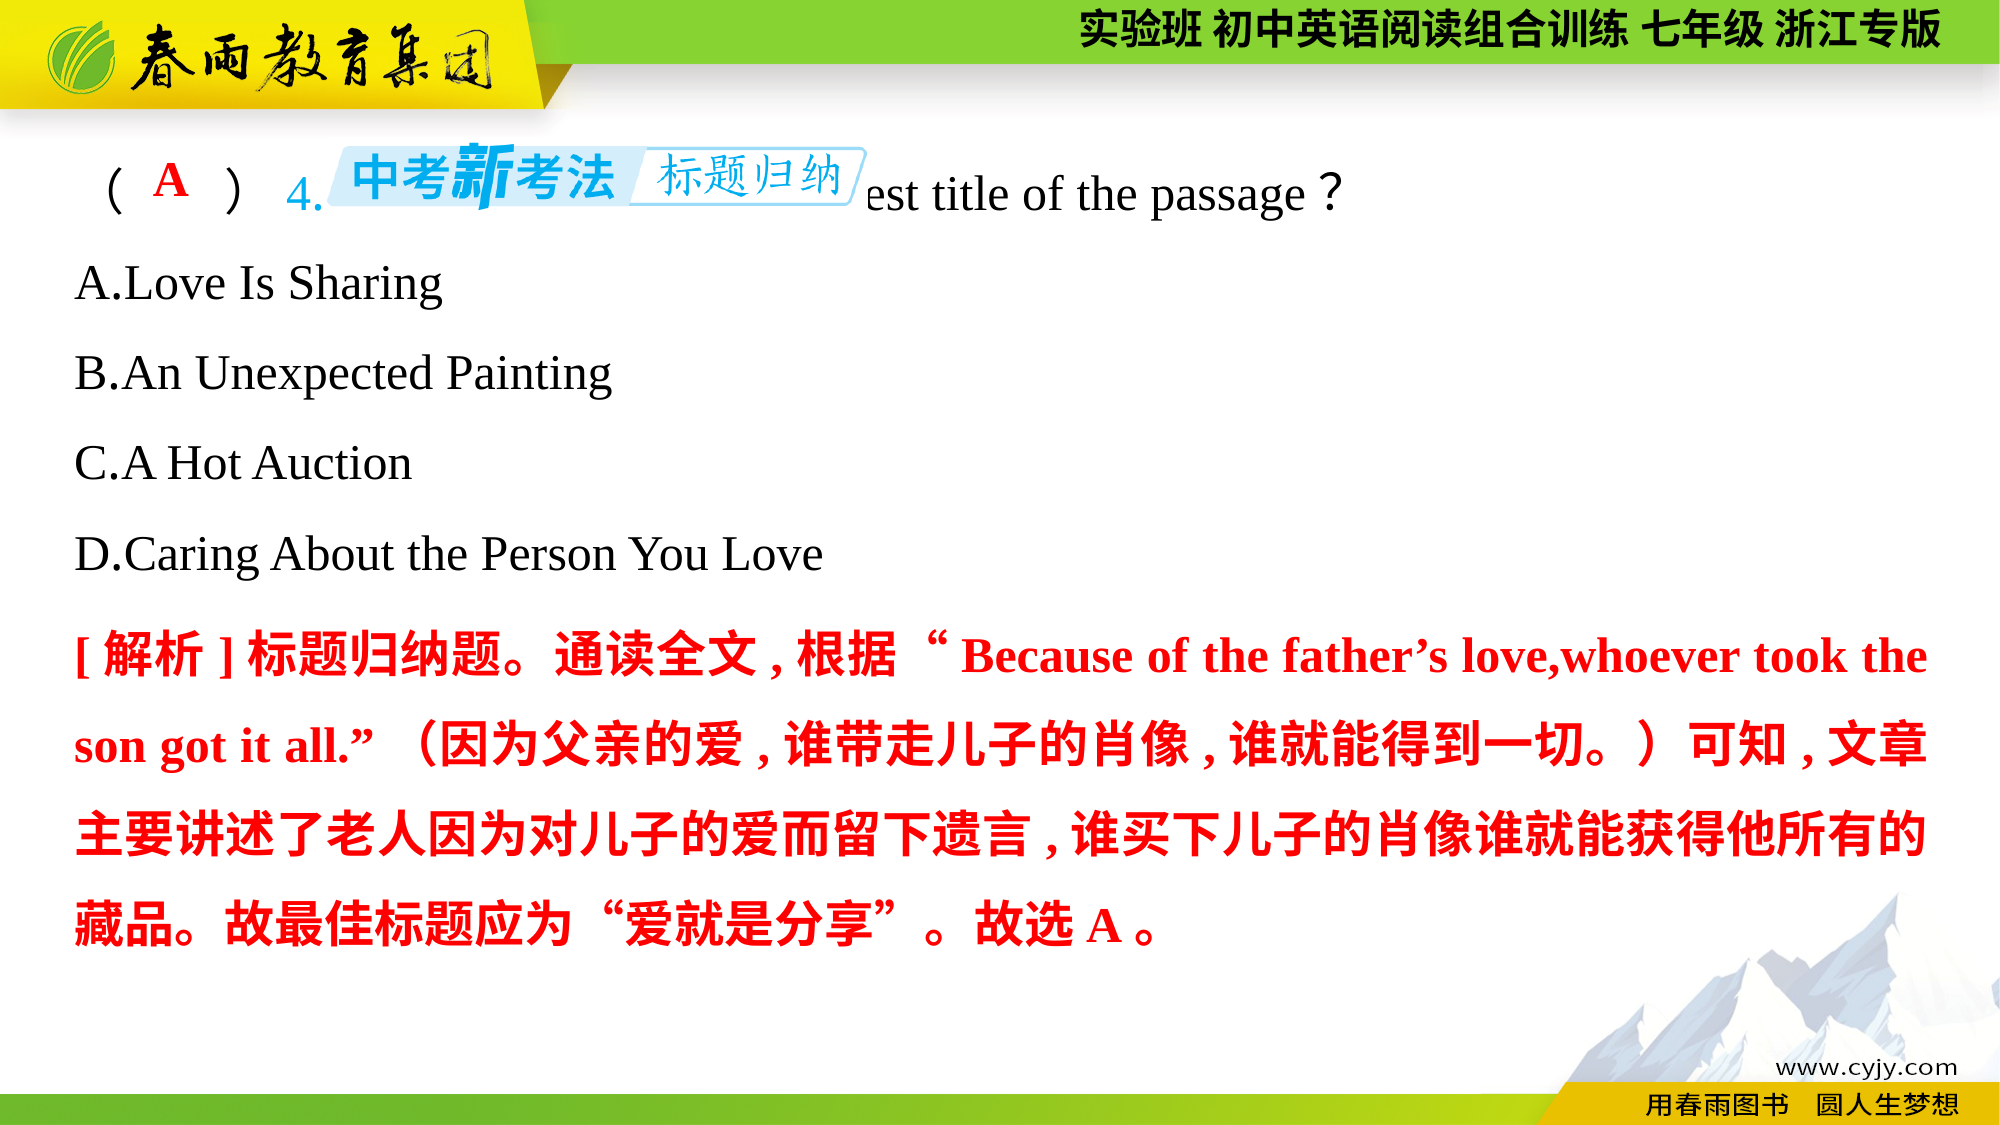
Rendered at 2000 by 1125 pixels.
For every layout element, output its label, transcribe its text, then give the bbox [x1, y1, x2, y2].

text_box [解析]标题归纳题。通读全文,根据“Because of the father’s love,whoever took the son got it all.”（因为父亲的爱,谁带走儿子的肖像,谁就能得到一切。）可知,文章主要讲述了老人因为对儿子的爱而留下遗言,谁买下儿子的肖像谁就能获得他所有的藏品。故最佳标题应为“爱就是分享”。故选A。 [59, 585, 1944, 961]
text_box A [138, 139, 204, 215]
list （ ）4. What’s the best title of the passage？ A.Love Is Sharing B.An Unexpected Painting C.A Hot Auction D.Caring About the Person You Love [59, 122, 1944, 585]
picture [0, 0, 2000, 1125]
